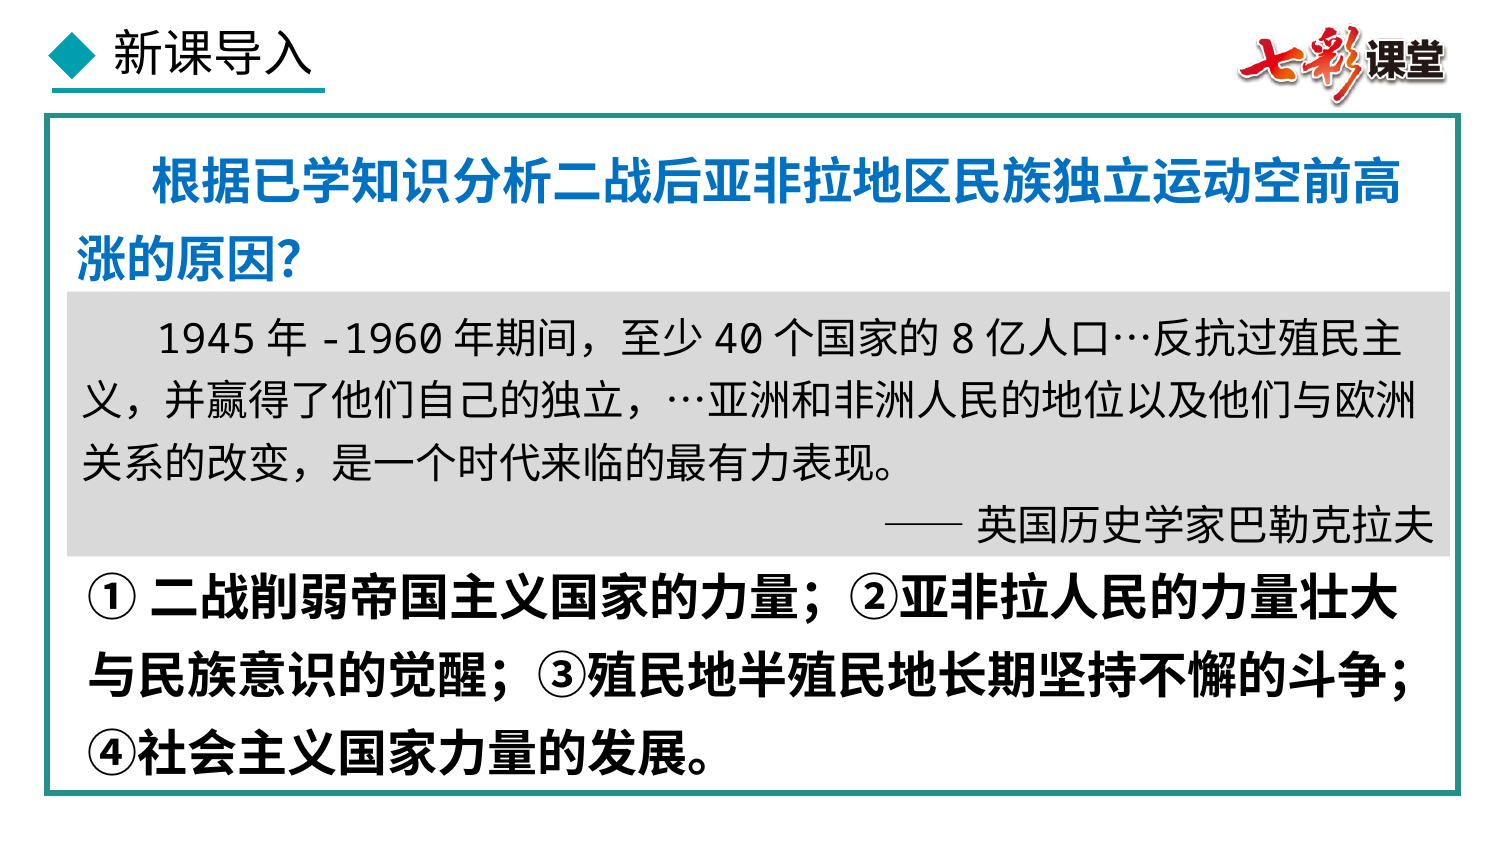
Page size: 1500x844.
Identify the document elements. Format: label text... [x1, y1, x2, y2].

text_box ①二战削弱帝国主义国家的力量；②亚非拉人民的力量壮大与民族意识的觉醒；③殖民地半殖民地长期坚持不懈的斗争；④社会主义国家力量的发展。 [72, 539, 1453, 789]
picture [1234, 20, 1451, 108]
text_box 1945年-1960年期间，至少40个国家的8亿人口…反抗过殖民主义，并赢得了他们自己的独立，…亚洲和非洲人民的地位以及他们与欧洲关系的改变，是一个时代来临的最有力表现。 ——英国历史学家巴勒克拉夫 [66, 291, 1451, 557]
text_box 根据已学知识分析二战后亚非拉地区民族独立运动空前高涨的原因？ [62, 124, 1458, 296]
